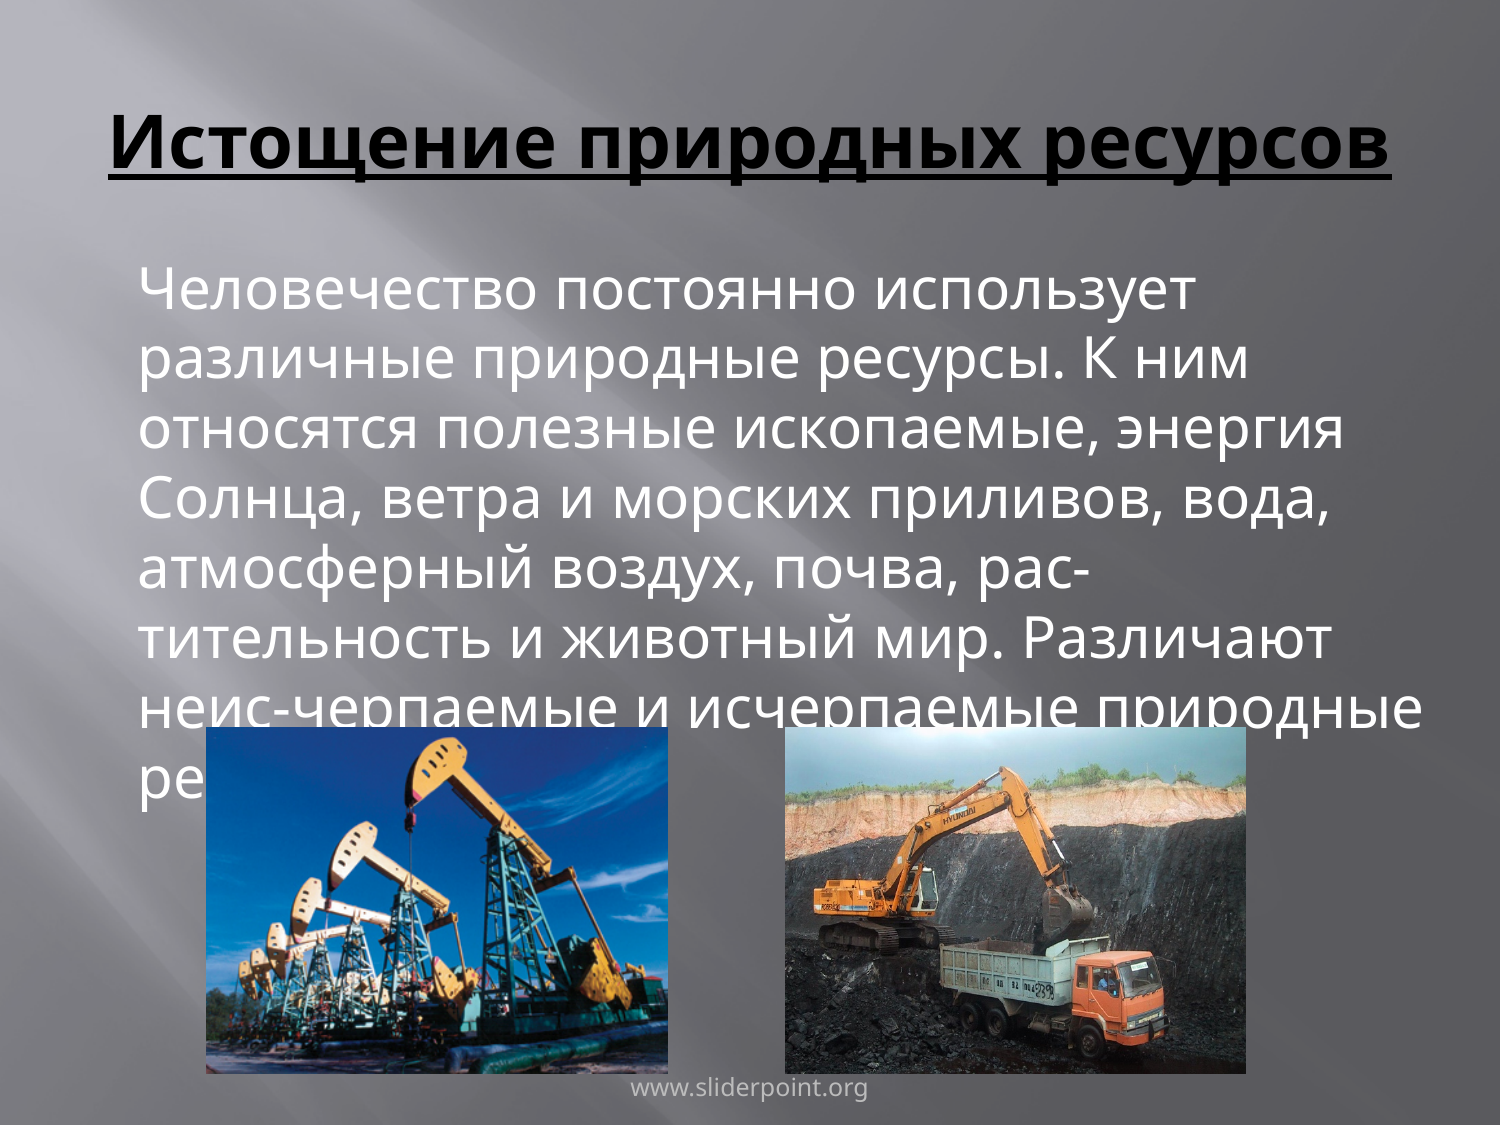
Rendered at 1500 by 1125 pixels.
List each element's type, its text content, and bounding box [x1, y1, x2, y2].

picture [785, 727, 1246, 1074]
picture [206, 727, 668, 1074]
title Истощение природных ресурсов [75, 45, 1425, 233]
list Человечество постоянно использует различные природные ресурсы. К ним относятся полезные ископаемые, энергия Солнца, ветра и морских приливов, вода, атмосферный воздух, почва, рас-тительность и животный мир. Различают неис-черпаемые и исчерпаемые природные ресурсы. [100, 243, 1451, 1016]
picture [656, 890, 668, 899]
footer www.sliderpoint.org [690, 1052, 814, 1113]
